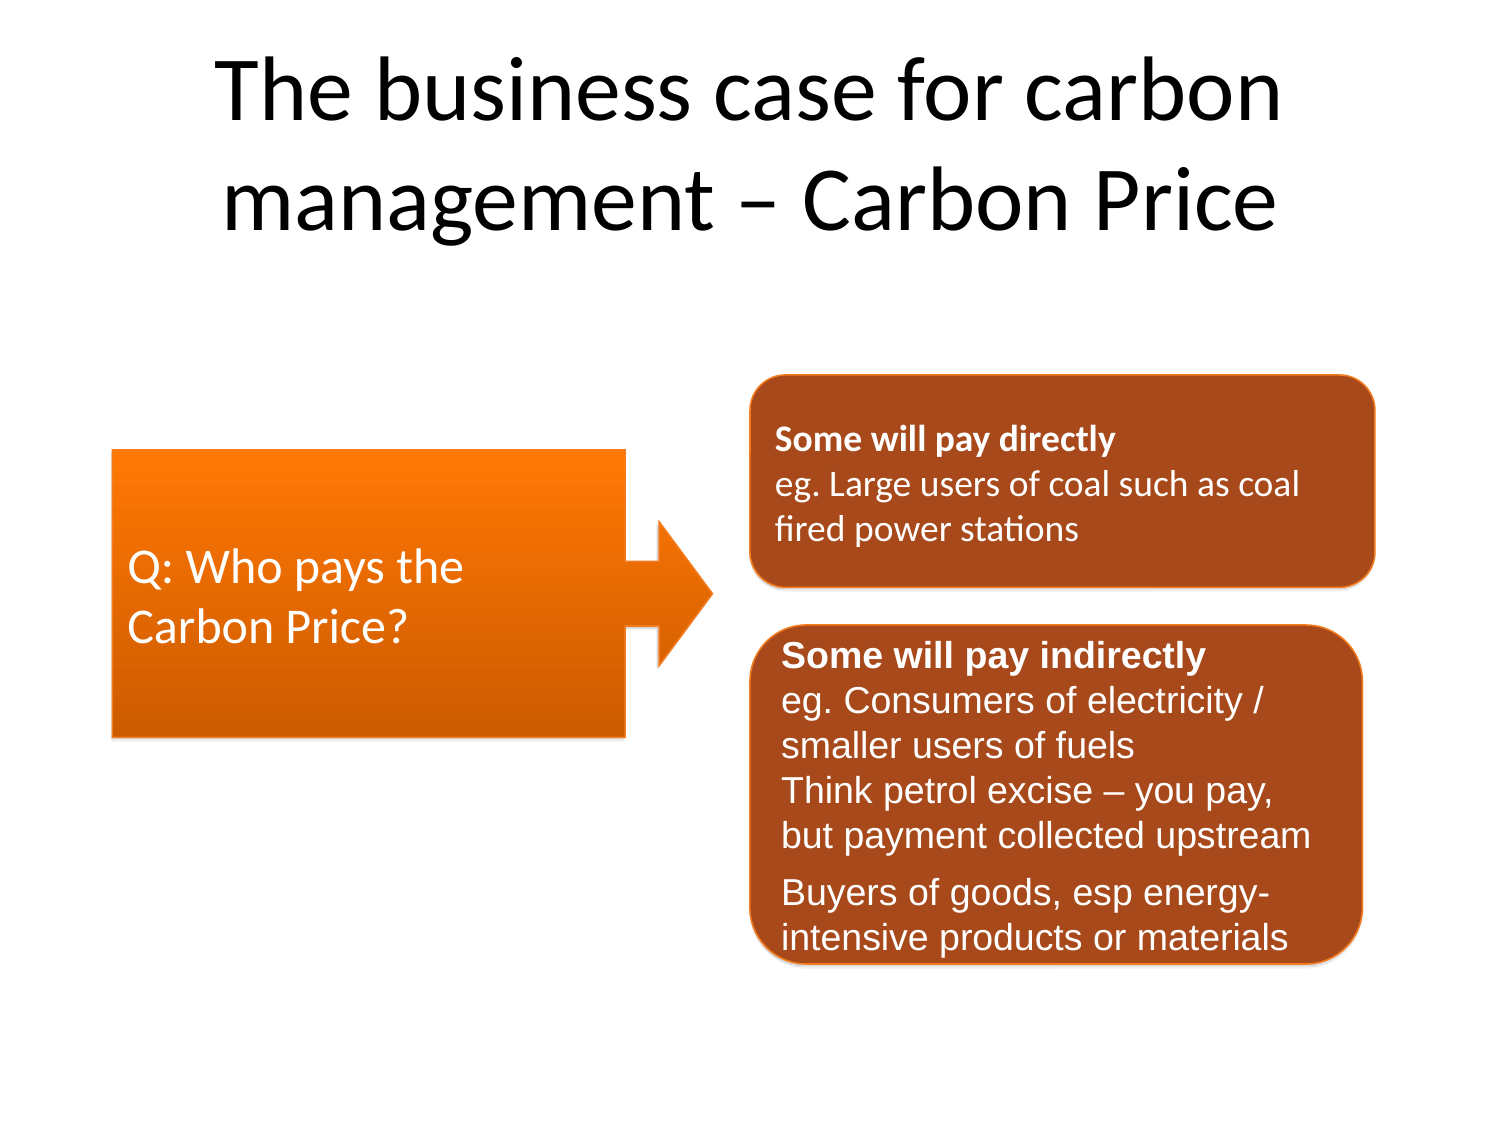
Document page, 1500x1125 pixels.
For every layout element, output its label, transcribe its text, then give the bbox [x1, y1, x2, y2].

text_box Some will pay directly eg. Large users of coal such as coal fired power stations [749, 374, 1375, 588]
text_box Q: Who pays the Carbon Price? [112, 449, 713, 738]
text_box Some will pay indirectly eg. Consumers of electricity / smaller users of fuels Think petrol excise – you pay, but payment collected upstream Buyers of goods, esp energy-intensive products or materials [749, 624, 1363, 965]
title The business case for carbon management – Carbon Price [75, 45, 1425, 233]
